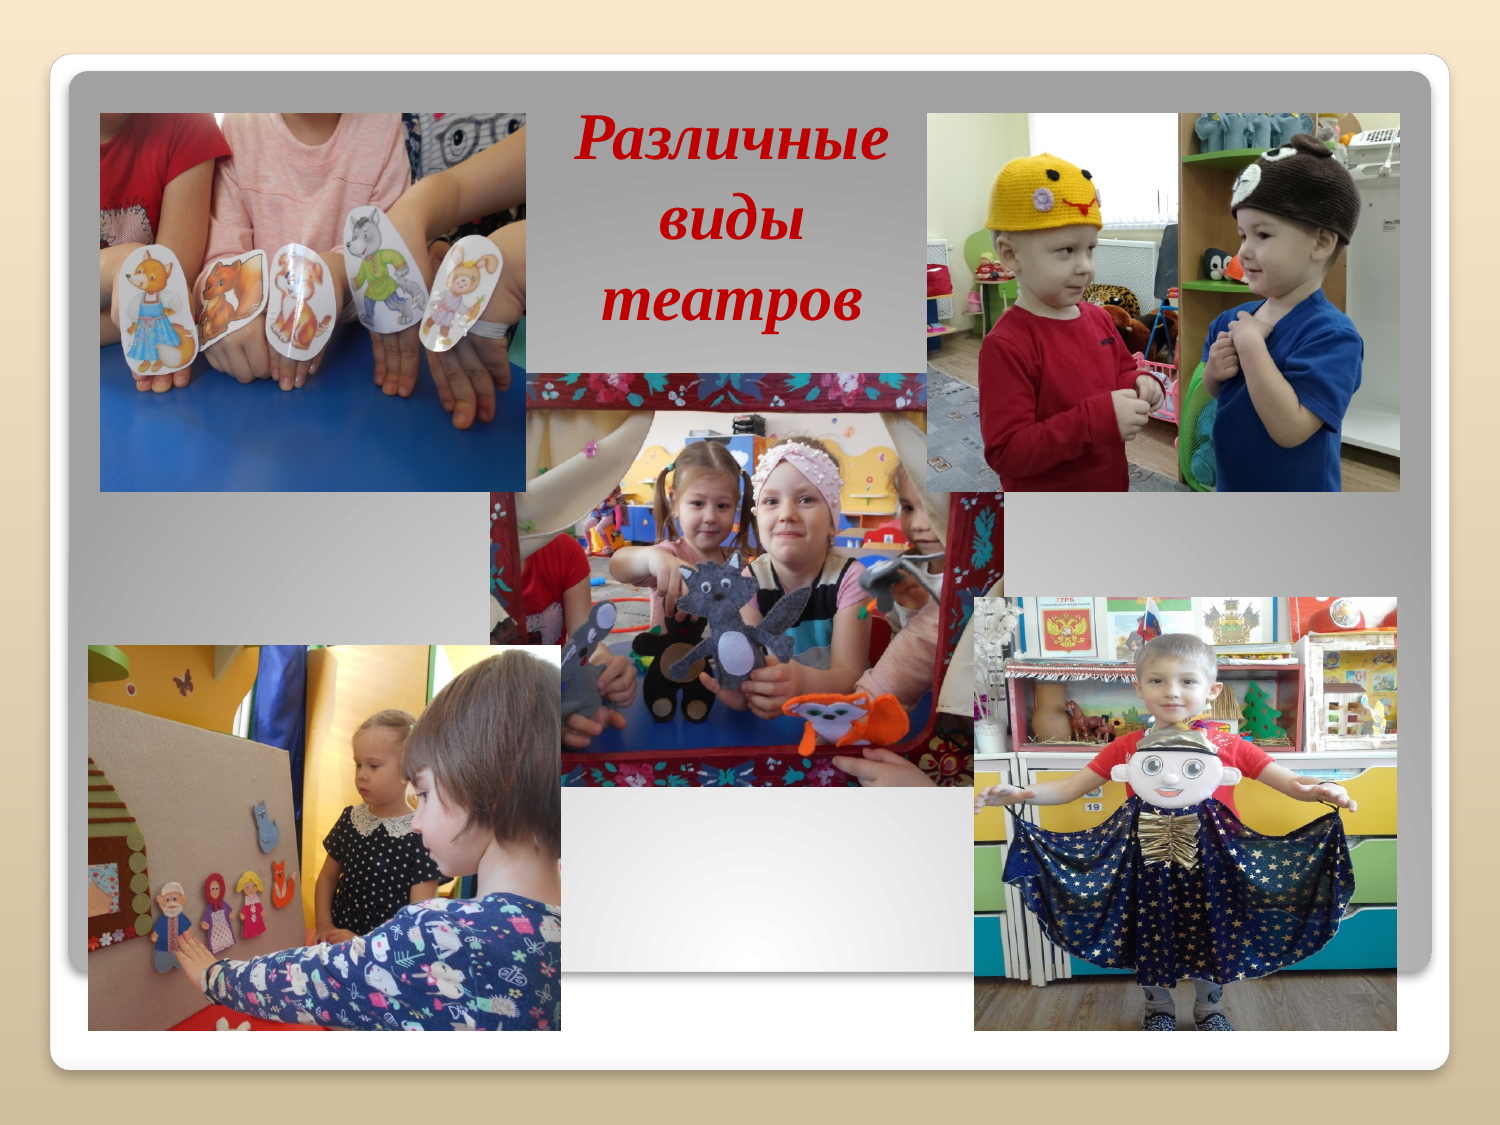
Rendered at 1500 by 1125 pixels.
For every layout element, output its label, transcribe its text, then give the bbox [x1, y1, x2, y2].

picture [974, 597, 1397, 1031]
picture [88, 644, 562, 1031]
picture [100, 113, 526, 492]
picture [926, 113, 1400, 492]
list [489, 373, 1004, 788]
title Различные виды театров [537, 172, 919, 372]
